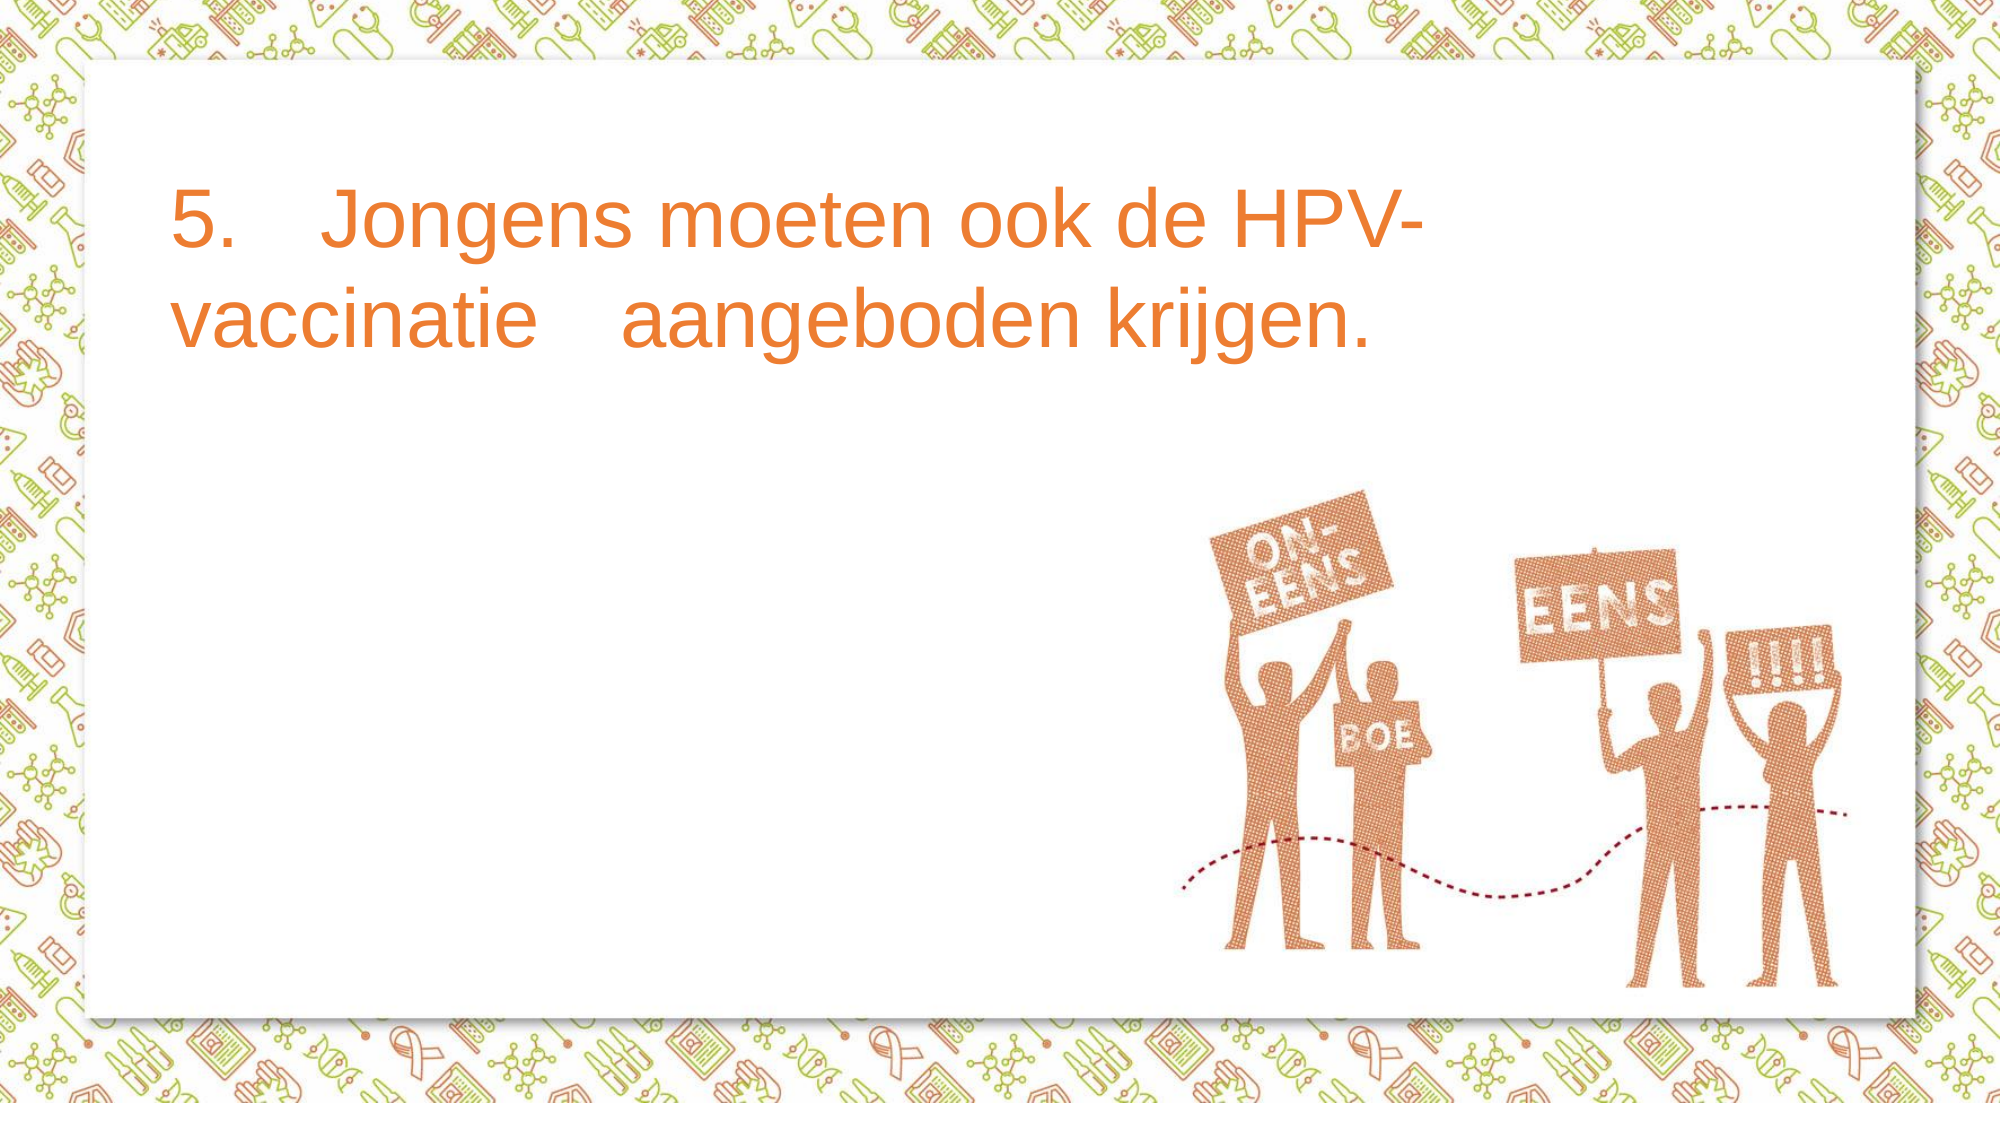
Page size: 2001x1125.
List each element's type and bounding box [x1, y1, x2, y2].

list [0, 0, 2000, 1103]
